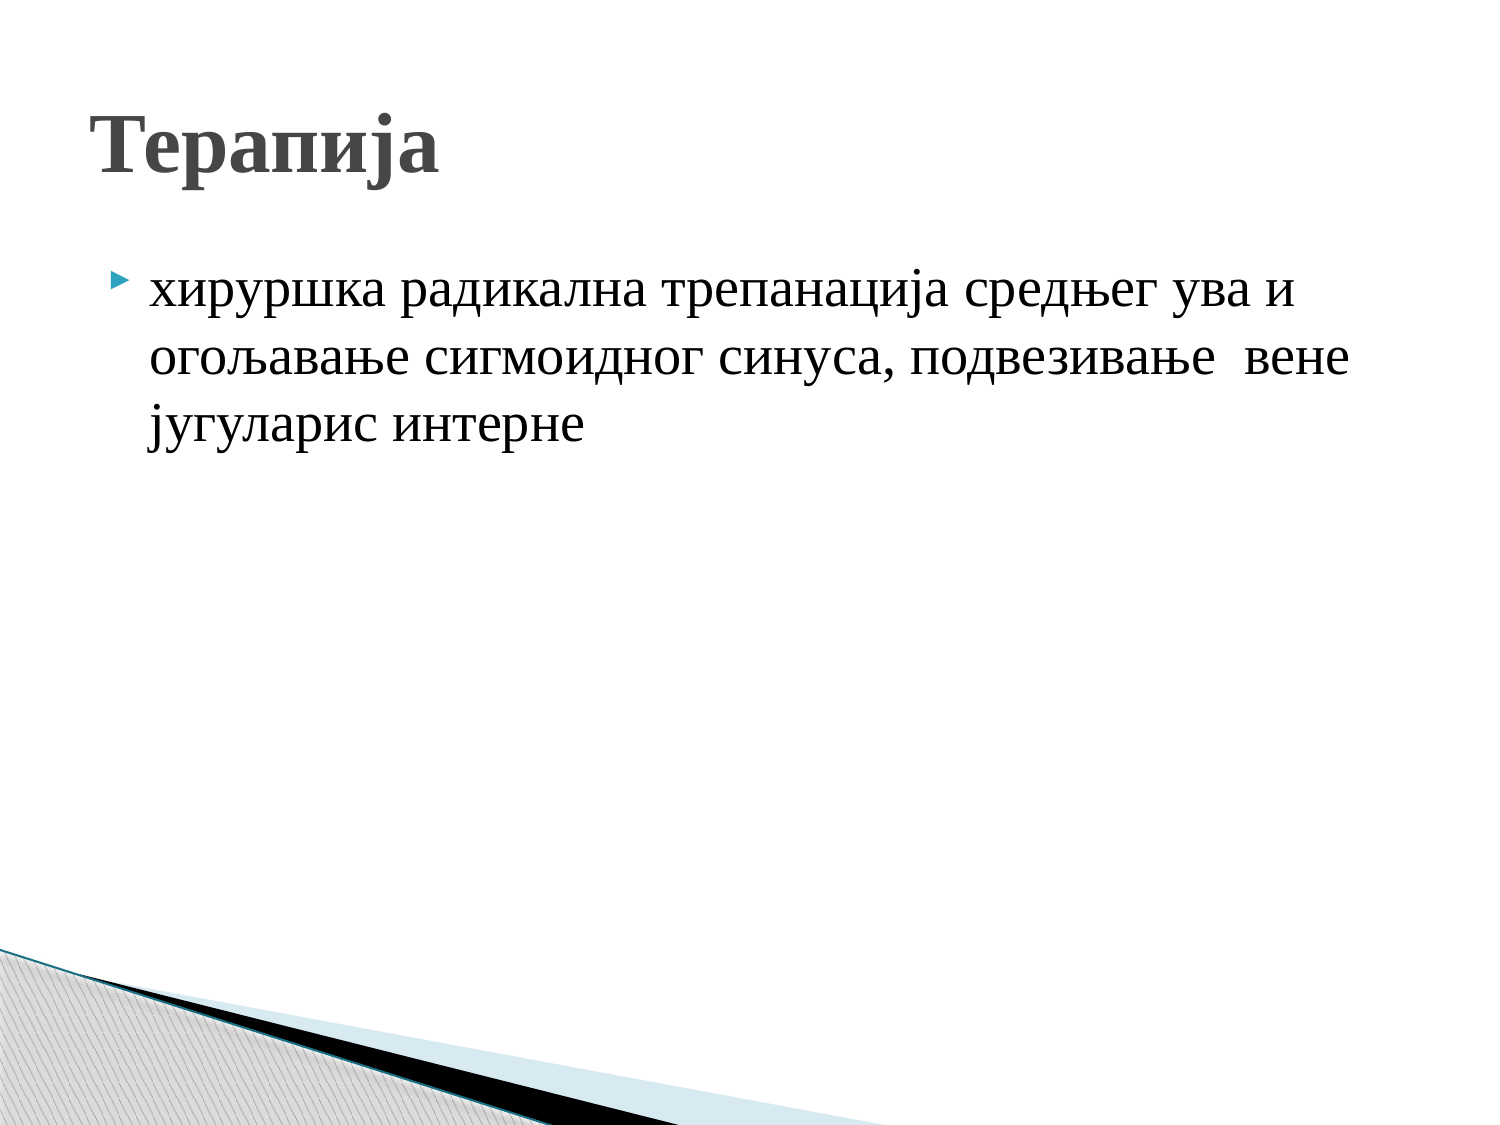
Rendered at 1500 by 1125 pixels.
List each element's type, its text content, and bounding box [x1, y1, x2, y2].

list хируршка радикална трепанација средњег ува и огољавање сигмоидног синуса, подвезивање вене југуларис интерне [75, 243, 1425, 986]
title Терапија [75, 45, 1425, 233]
